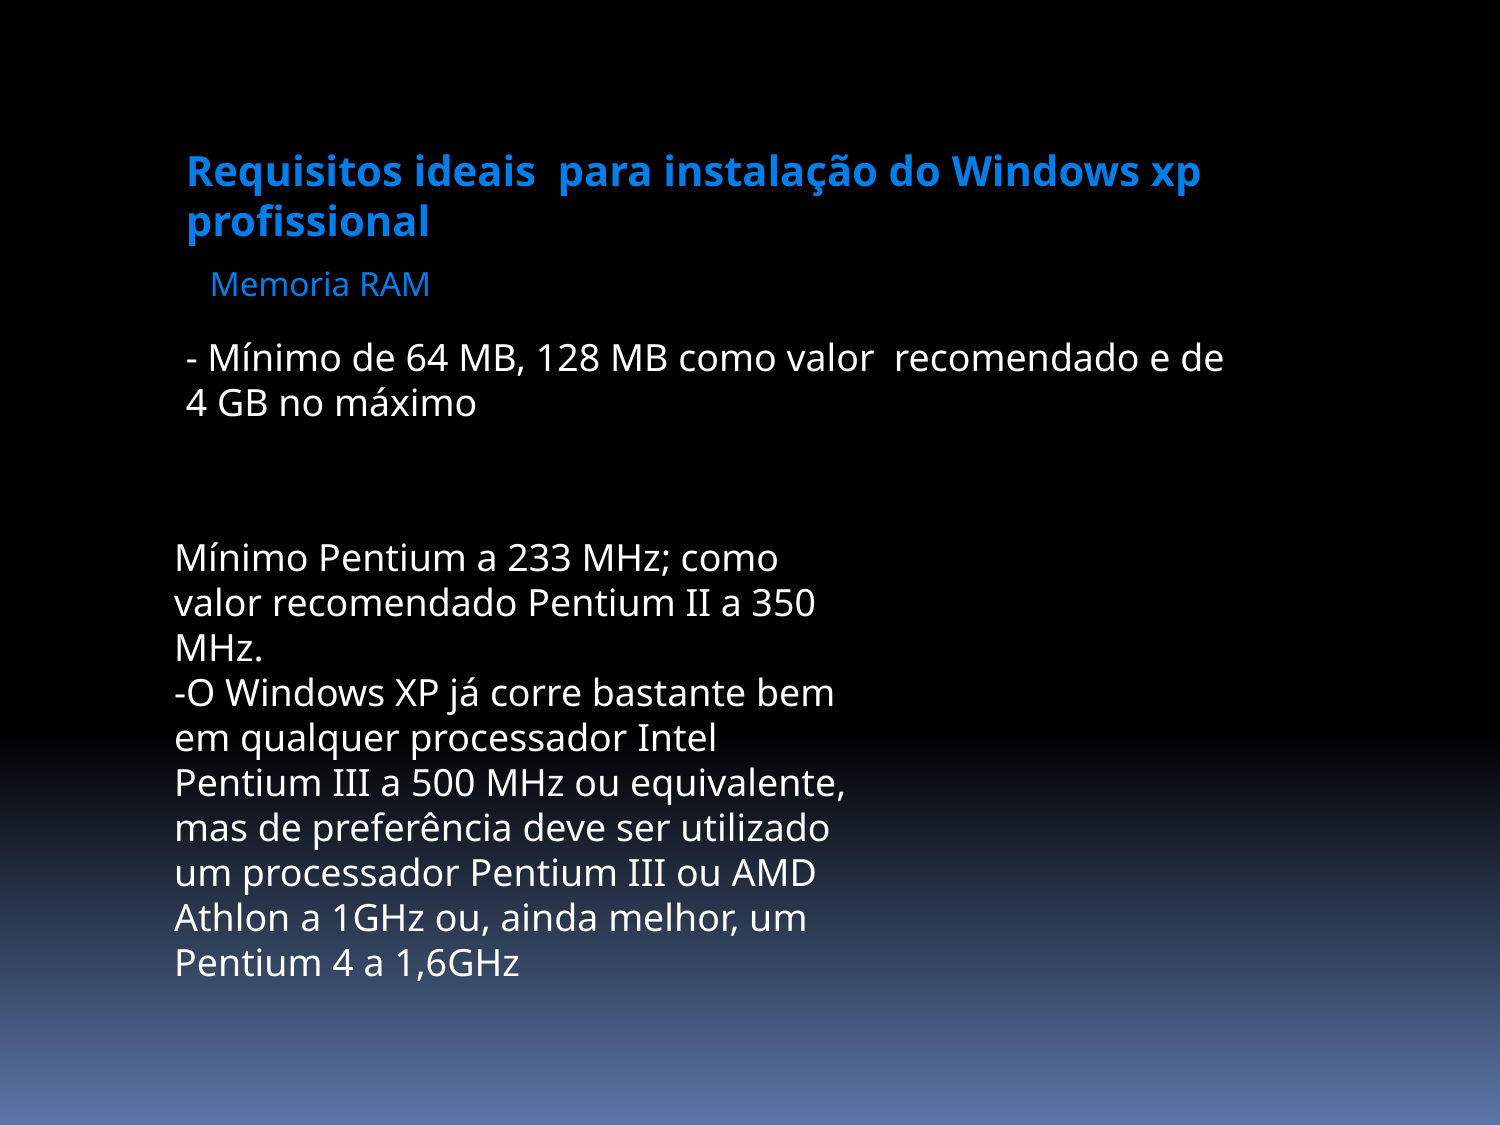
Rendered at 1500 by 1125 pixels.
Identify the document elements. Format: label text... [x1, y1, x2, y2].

text_box Mínimo Pentium a 233 MHz; como valor recomendado Pentium II a 350 MHz. -O Windows XP já corre bastante bem em qualquer processador Intel Pentium III a 500 MHz ou equivalente, mas de preferência deve ser utilizado um processador Pentium III ou AMD Athlon a 1GHz ou, ainda melhor, um Pentium 4 a 1,6GHz [159, 527, 1365, 992]
text_box - Mínimo de 64 MB, 128 MB como valor recomendado e de 4 GB no máximo [171, 326, 1258, 476]
text_box Memoria RAM [194, 255, 502, 310]
text_box Requisitos ideais para instalação do Windows xp profissional [171, 137, 1235, 252]
